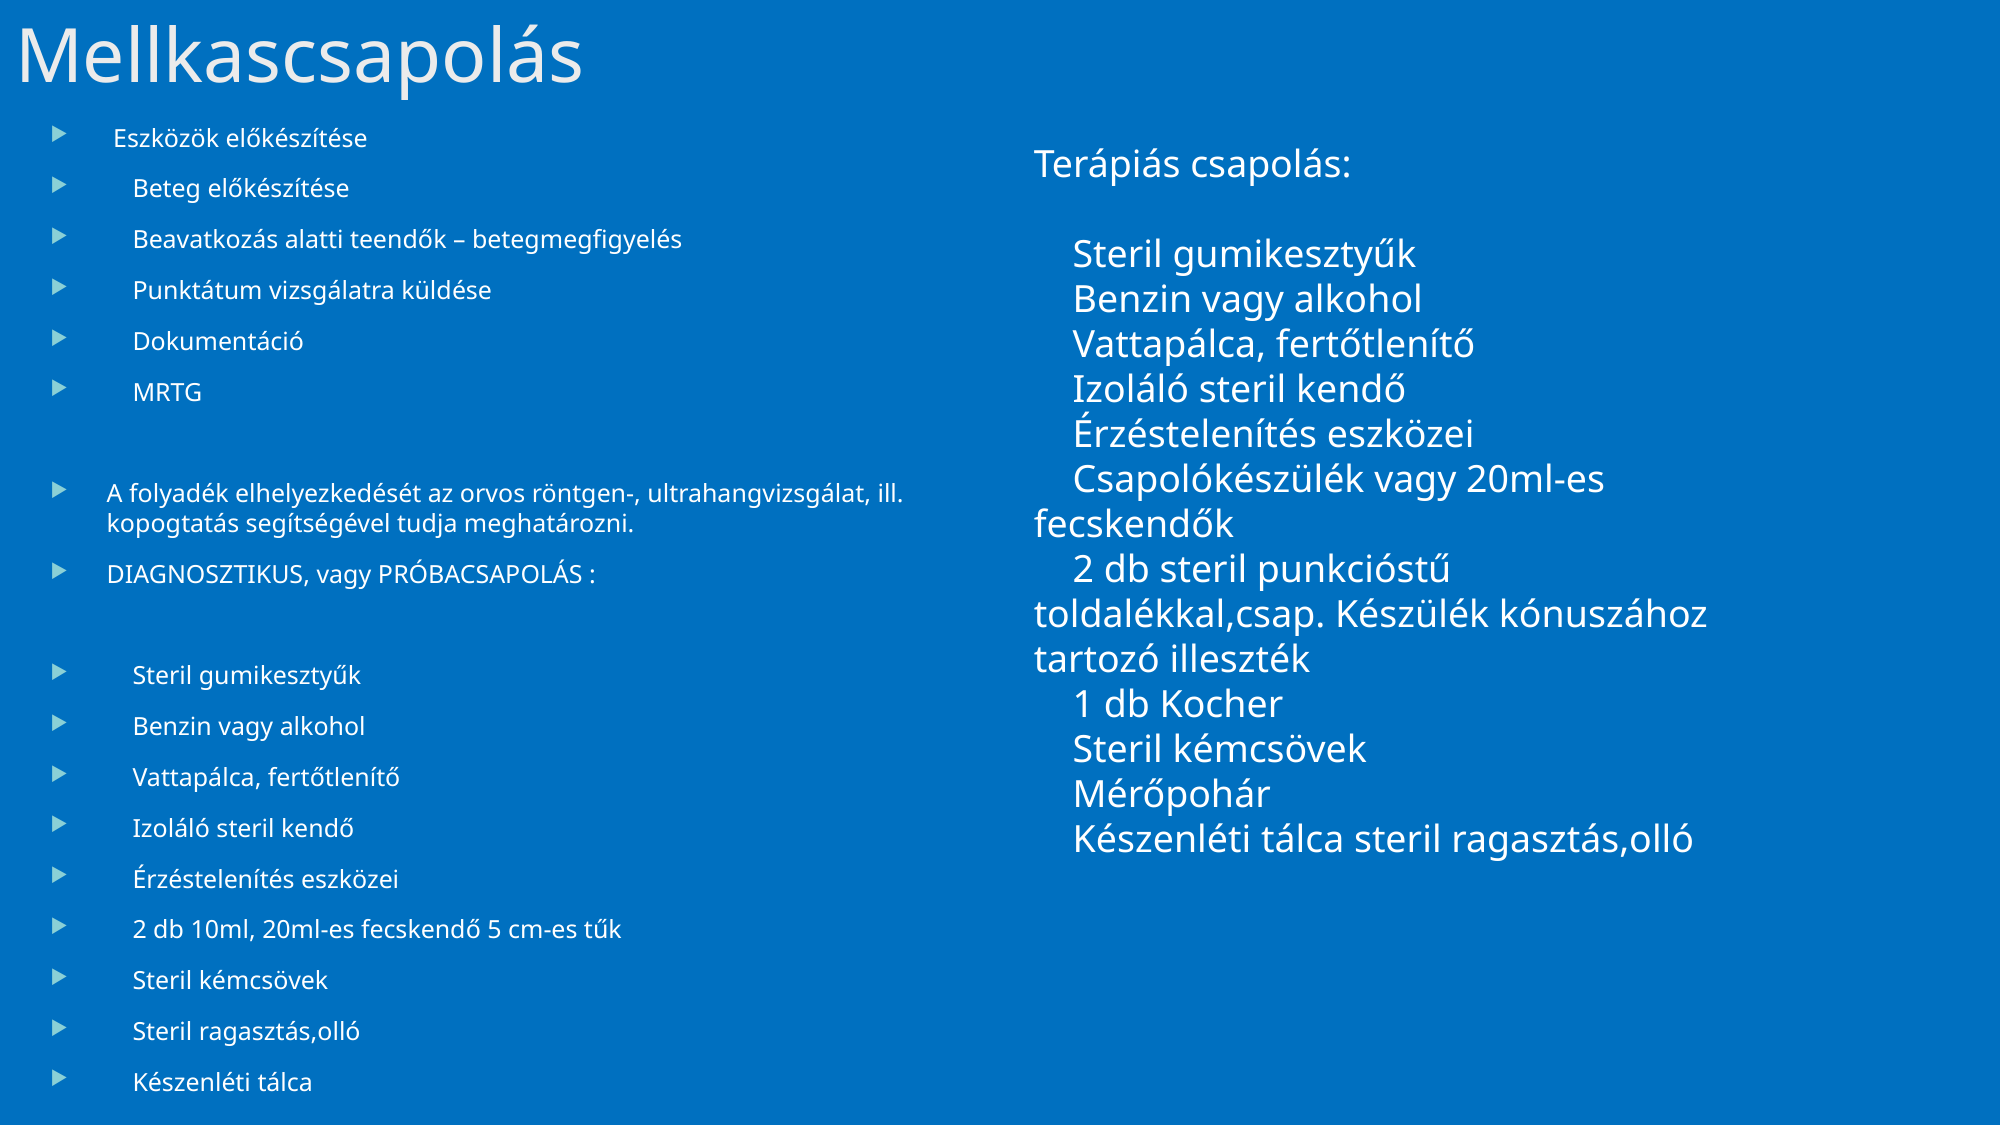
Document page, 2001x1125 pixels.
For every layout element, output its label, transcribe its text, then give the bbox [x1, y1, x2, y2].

title Mellkascsapolás [0, 0, 1525, 98]
list Eszközök előkészítése Beteg előkészítése Beavatkozás alatti teendők – betegmegfigyelés Punktátum vizsgálatra küldése Dokumentáció MRTG A folyadék elhelyezkedését az orvos röntgen-, ultrahangvizsgálat, ill. kopogtatás segítségével tudja meghatározni. DIAGNOSZTIKUS, vagy PRÓBACSAPOLÁS : Steril gumikesztyűk Benzin vagy alkohol Vattapálca, fertőtlenítő Izoláló steril kendő Érzéstelenítés eszközei 2 db 10ml, 20ml-es fecskendő 5 cm-es tűk Steril kémcsövek Steril ragasztás,olló Készenléti tálca [35, 114, 991, 1025]
text_box Terápiás csapolás: Steril gumikesztyűk Benzin vagy alkohol Vattapálca, fertőtlenítő Izoláló steril kendő Érzéstelenítés eszközei Csapolókészülék vagy 20ml-es fecskendők 2 db steril punkcióstű toldalékkal,csap. Készülék kónuszához tartozó illeszték 1 db Kocher Steril kémcsövek Mérőpohár Készenléti tálca steril ragasztás,olló [1019, 132, 1763, 1002]
